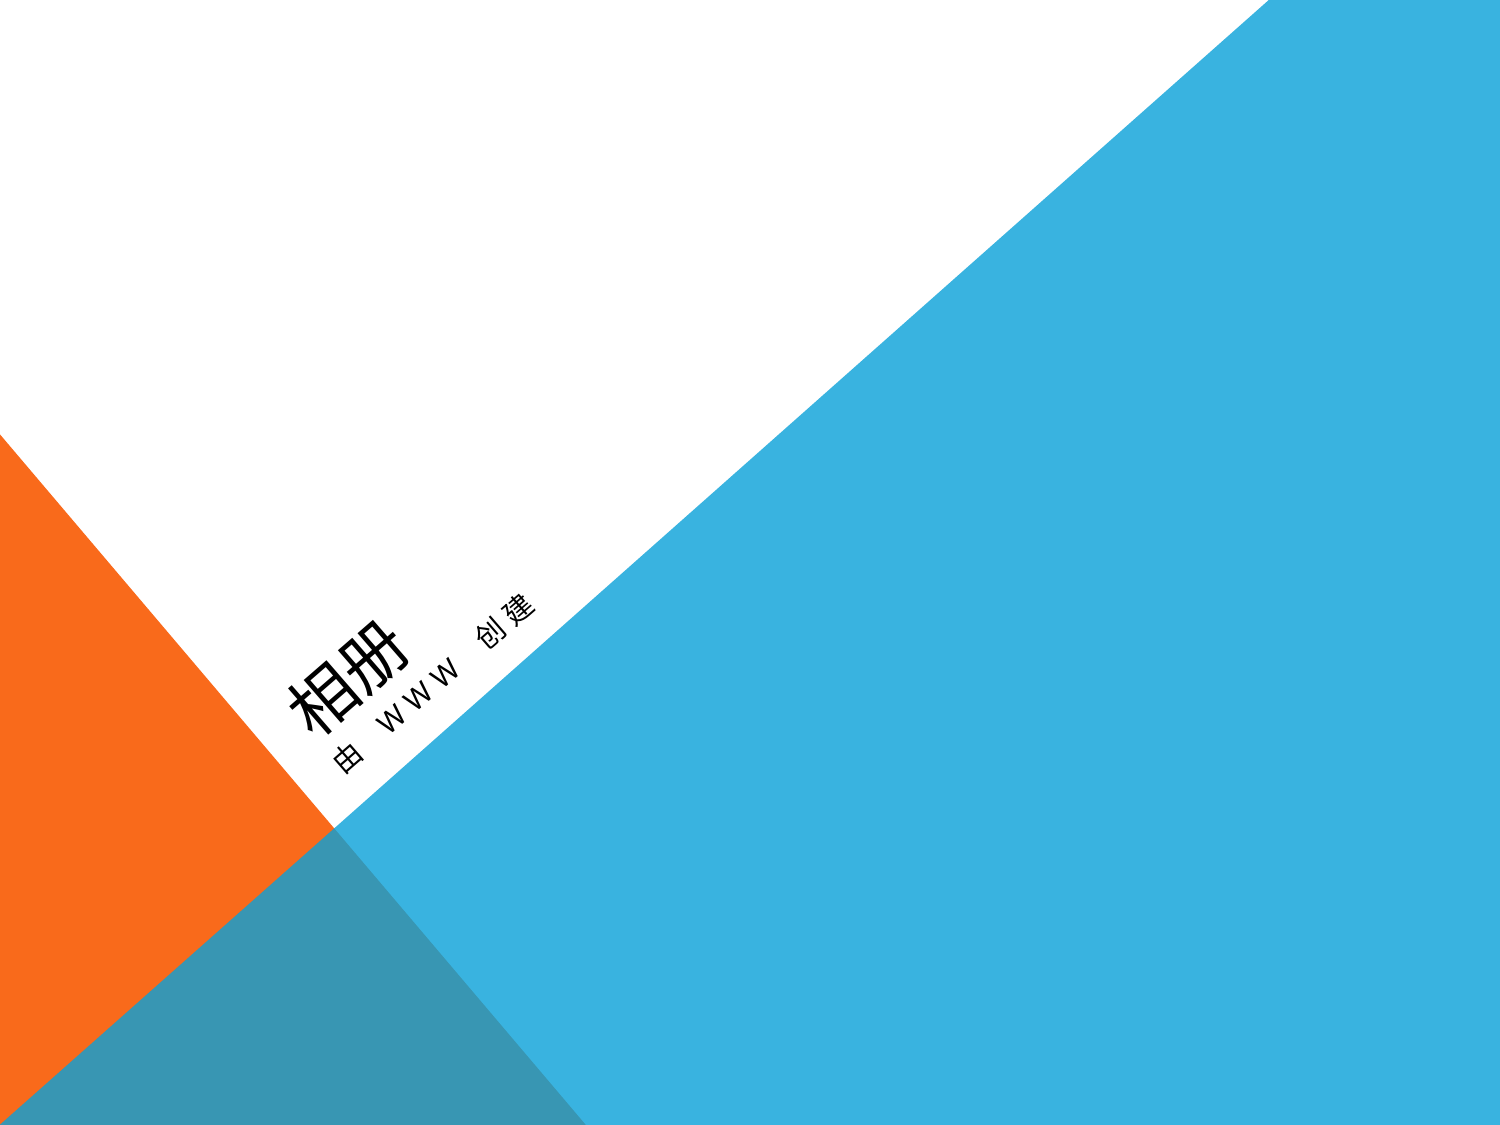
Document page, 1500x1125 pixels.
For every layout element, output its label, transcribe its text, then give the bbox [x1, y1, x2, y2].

subtitle 由 www 创建 [312, 61, 1154, 804]
title 相册 [182, 4, 1012, 761]
